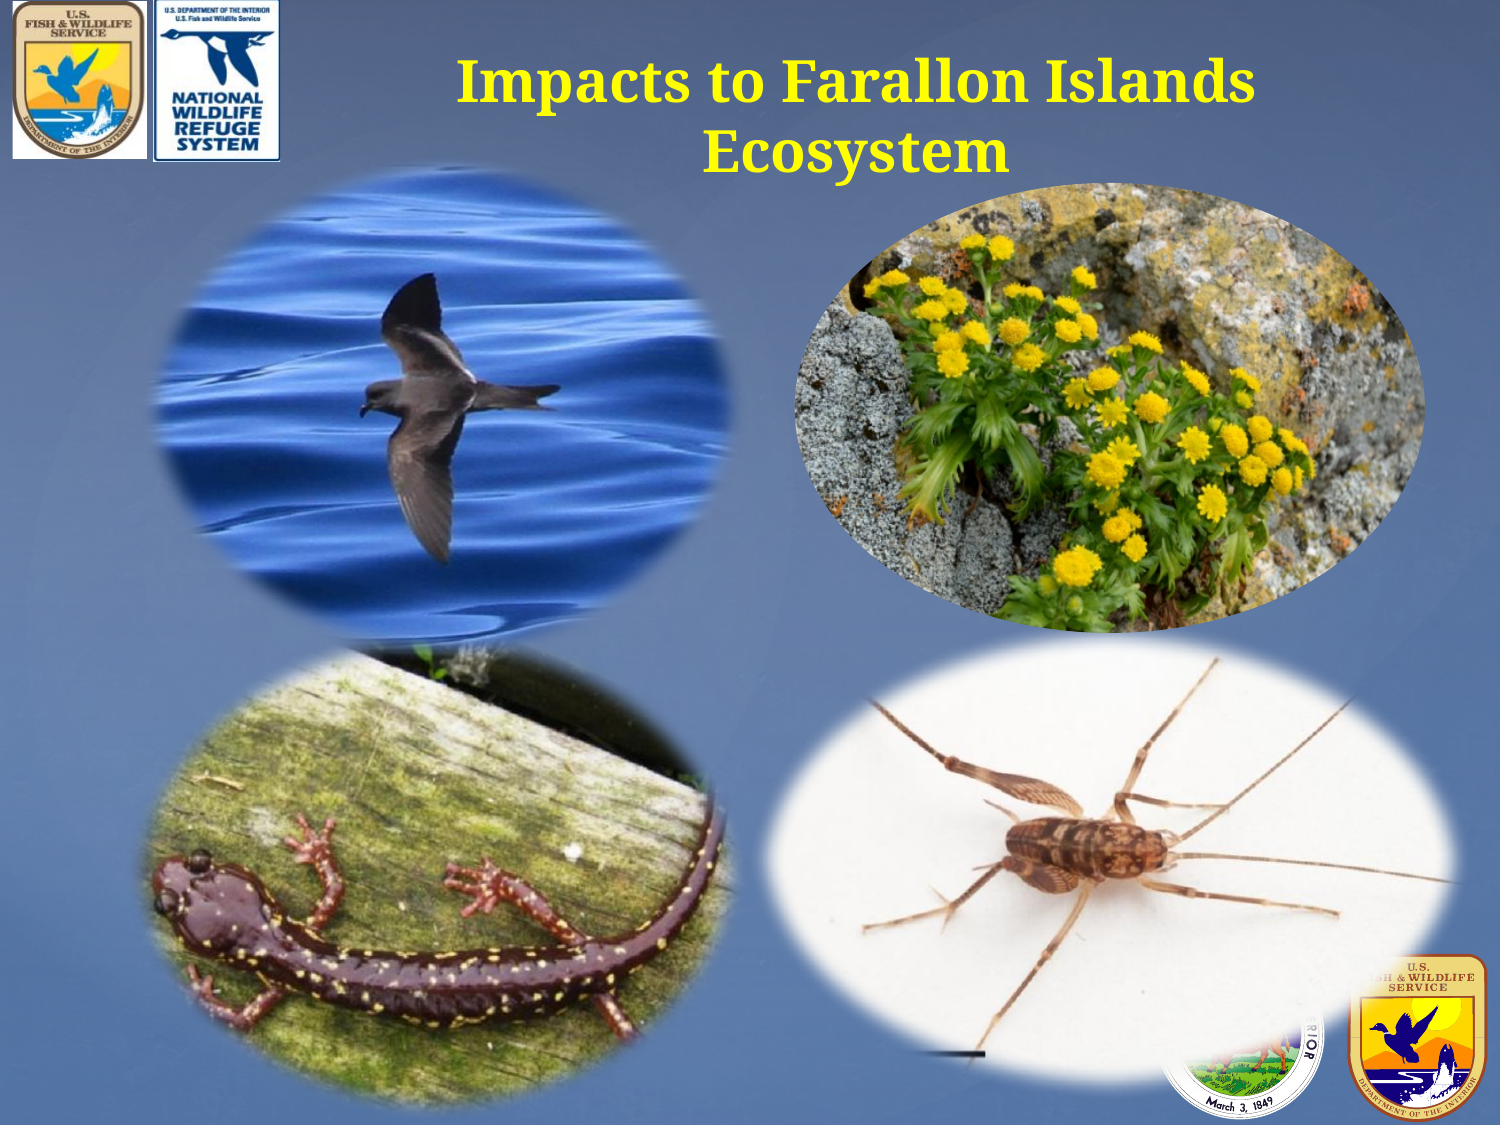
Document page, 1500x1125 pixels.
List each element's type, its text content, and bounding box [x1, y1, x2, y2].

text_box Impacts to Farallon Islands Ecosystem [324, 37, 1389, 192]
picture [11, 0, 1473, 1123]
